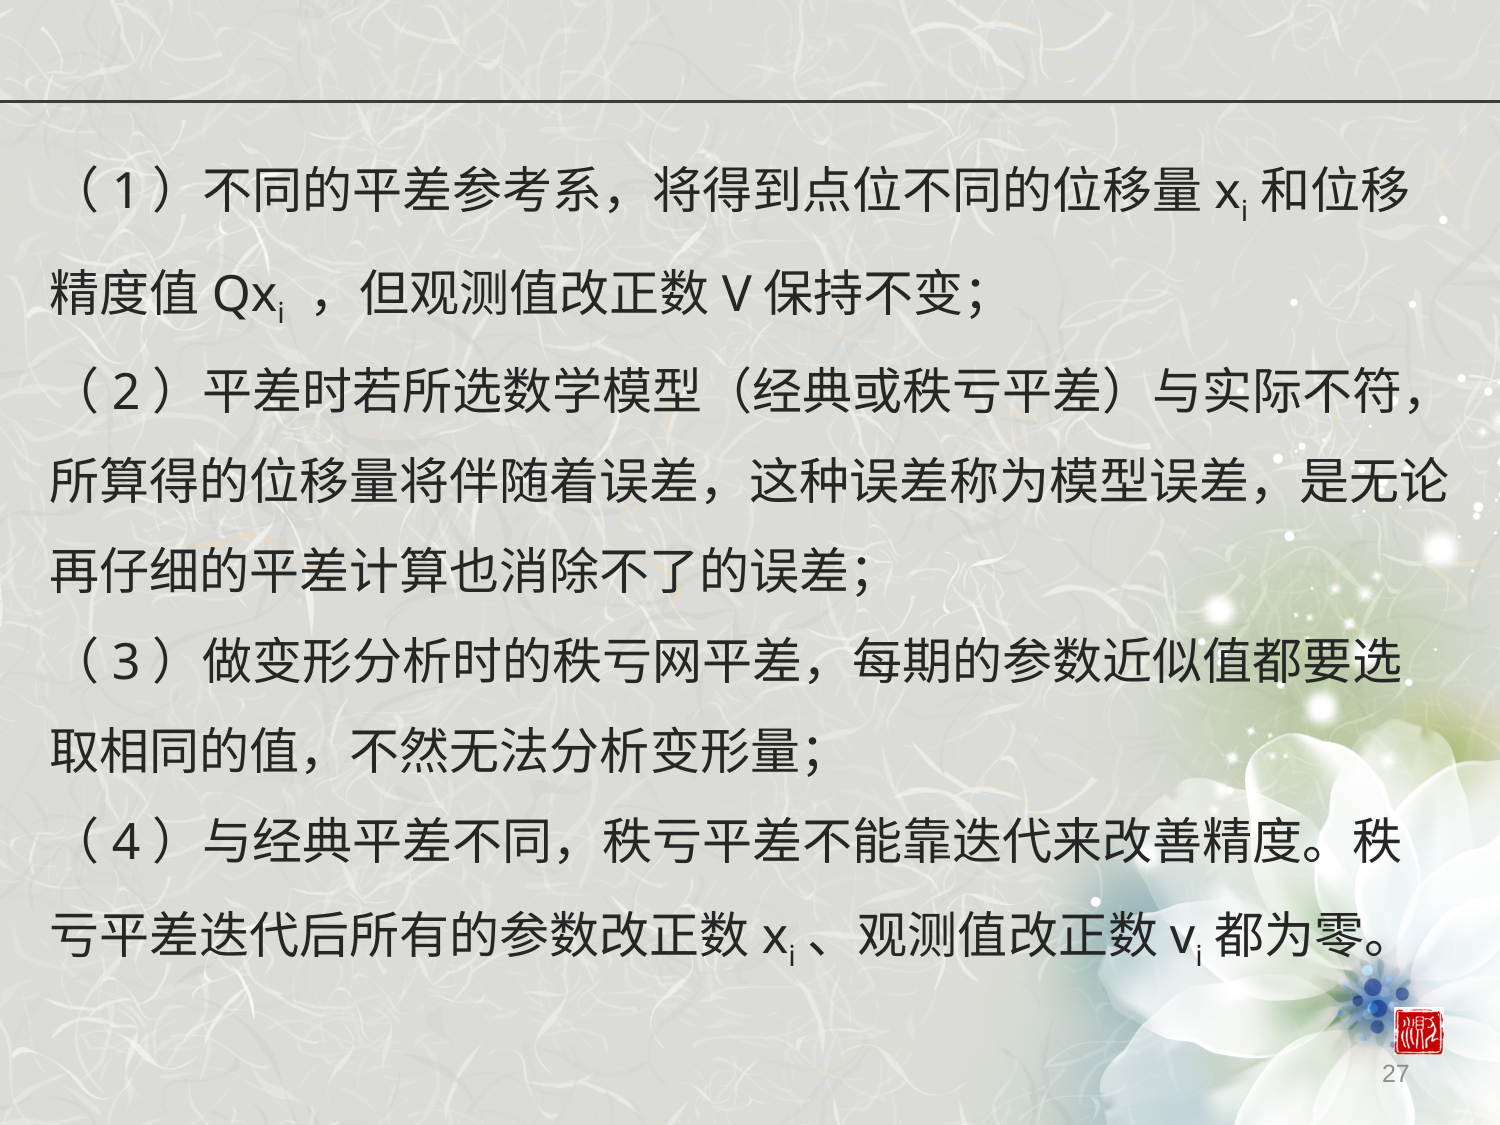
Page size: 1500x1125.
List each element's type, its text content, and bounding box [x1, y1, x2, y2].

picture [0, 0, 1500, 100]
picture [0, 103, 1500, 1125]
slide_number 27 [1074, 1042, 1425, 1103]
text_box （1）不同的平差参考系，将得到点位不同的位移量xi和位移精度值Qxi ，但观测值改正数V保持不变； （2）平差时若所选数学模型（经典或秩亏平差）与实际不符，所算得的位移量将伴随着误差，这种误差称为模型误差，是无论再仔细的平差计算也消除不了的误差； （3）做变形分析时的秩亏网平差，每期的参数近似值都要选取相同的值，不然无法分析变形量； （4）与经典平差不同，秩亏平差不能靠迭代来改善精度。秩亏平差迭代后所有的参数改正数xi、观测值改正数vi都为零。 [35, 117, 1465, 980]
